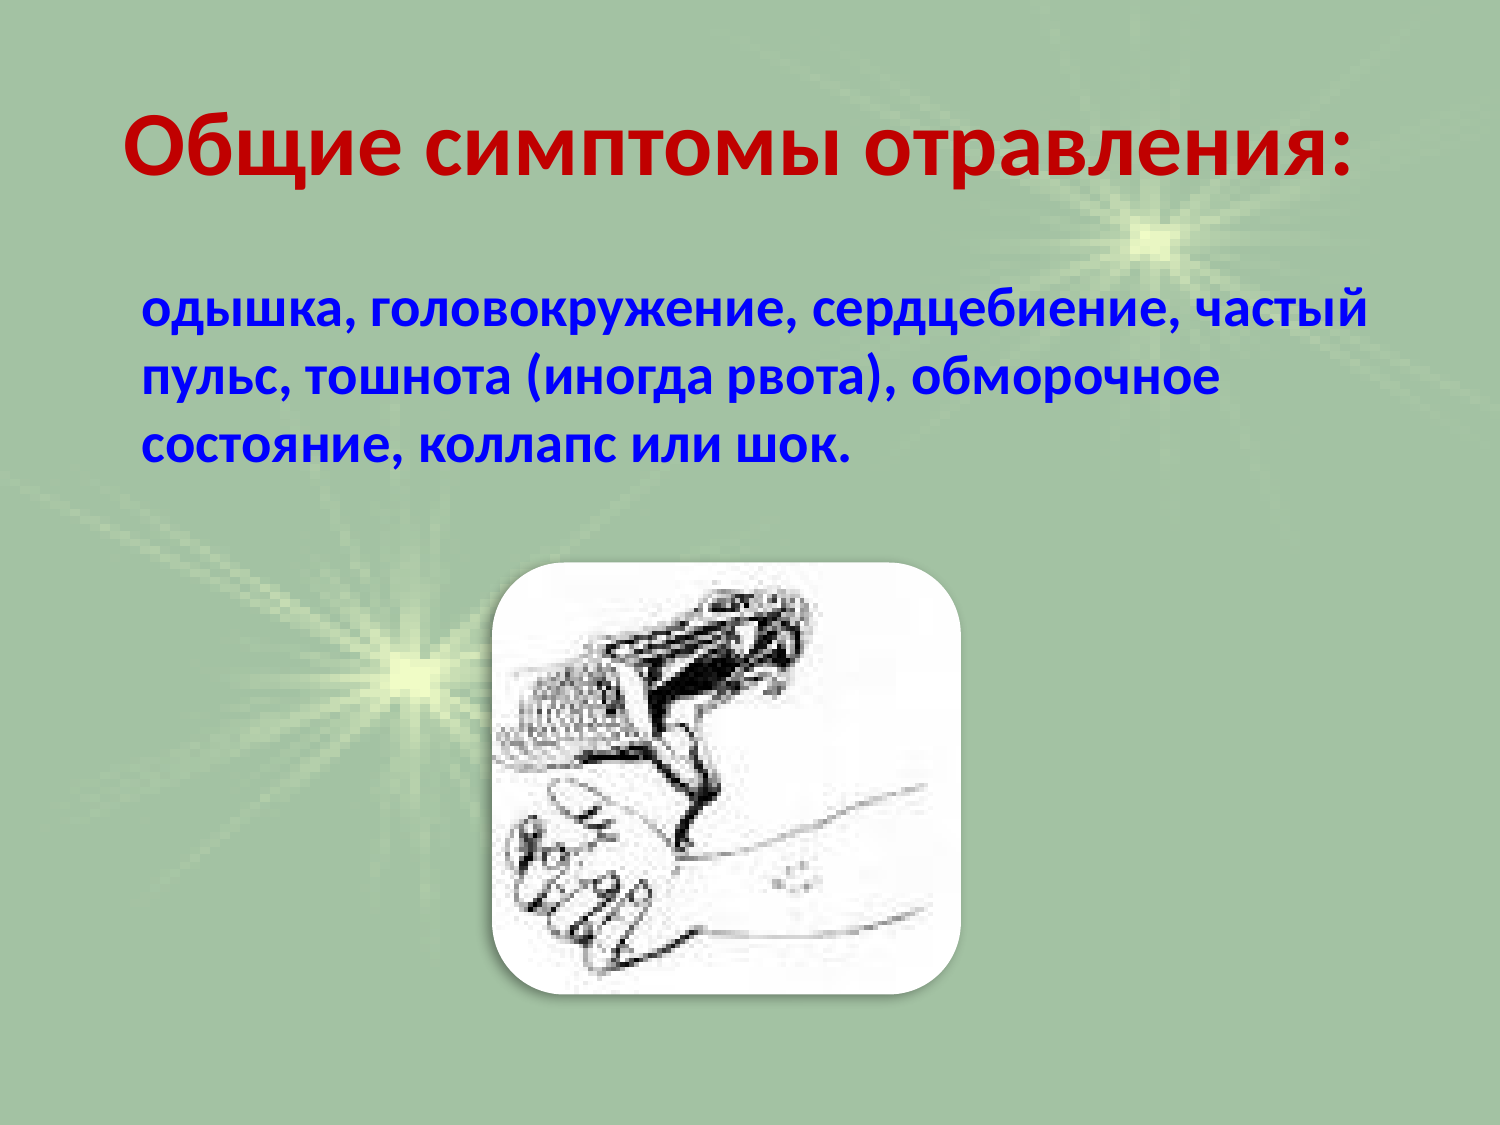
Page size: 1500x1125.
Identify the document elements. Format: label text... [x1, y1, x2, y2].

title Общие симптомы отравления: [75, 45, 1425, 233]
picture [0, 0, 1500, 1125]
list одышка, головокружение, сердцебиение, частый пульс, тошнота (иногда рвота), обморочное состояние, коллапс или шок. [75, 262, 1454, 622]
